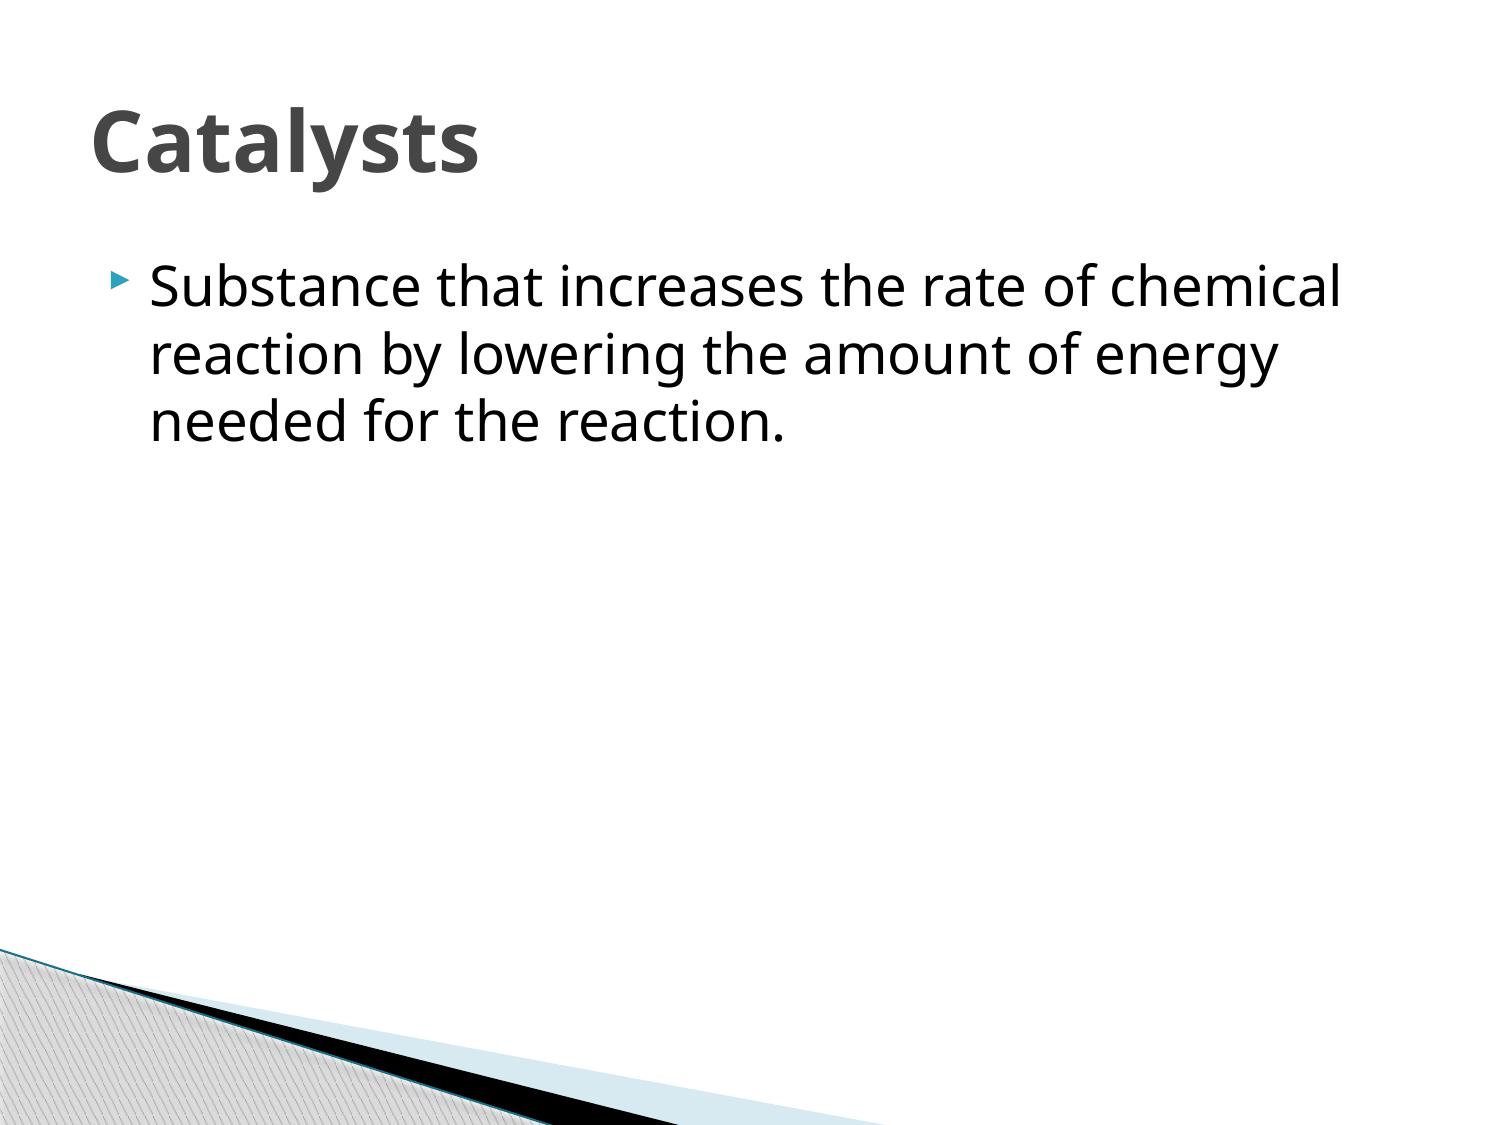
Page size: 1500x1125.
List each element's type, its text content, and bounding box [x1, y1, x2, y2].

list Substance that increases the rate of chemical reaction by lowering the amount of energy needed for the reaction. [75, 243, 1425, 986]
title Catalysts [75, 45, 1425, 233]
